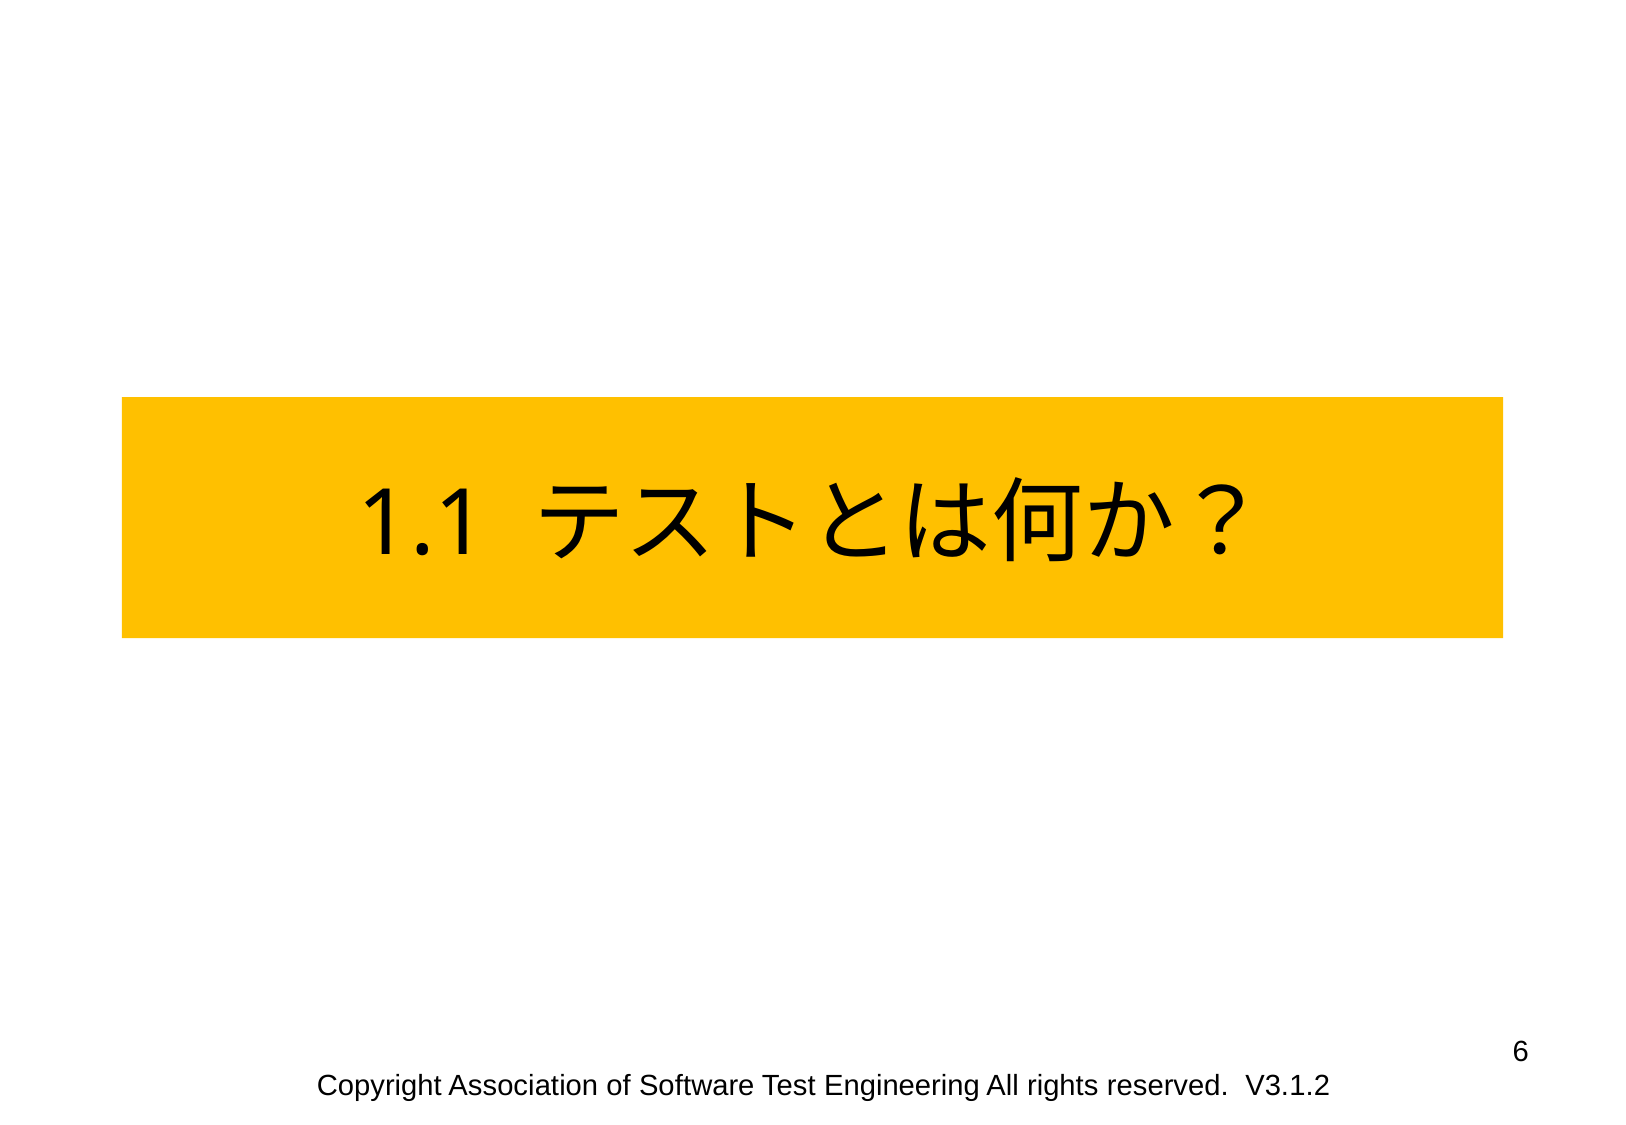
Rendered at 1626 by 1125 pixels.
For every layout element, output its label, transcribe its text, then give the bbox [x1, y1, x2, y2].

text_box 1.1 テストとは何か？ [121, 397, 1504, 639]
slide_number 6 [1164, 1024, 1544, 1103]
footer Copyright Association of Software Test Engineering All rights reserved. V3.1.2 [233, 1058, 1164, 1103]
